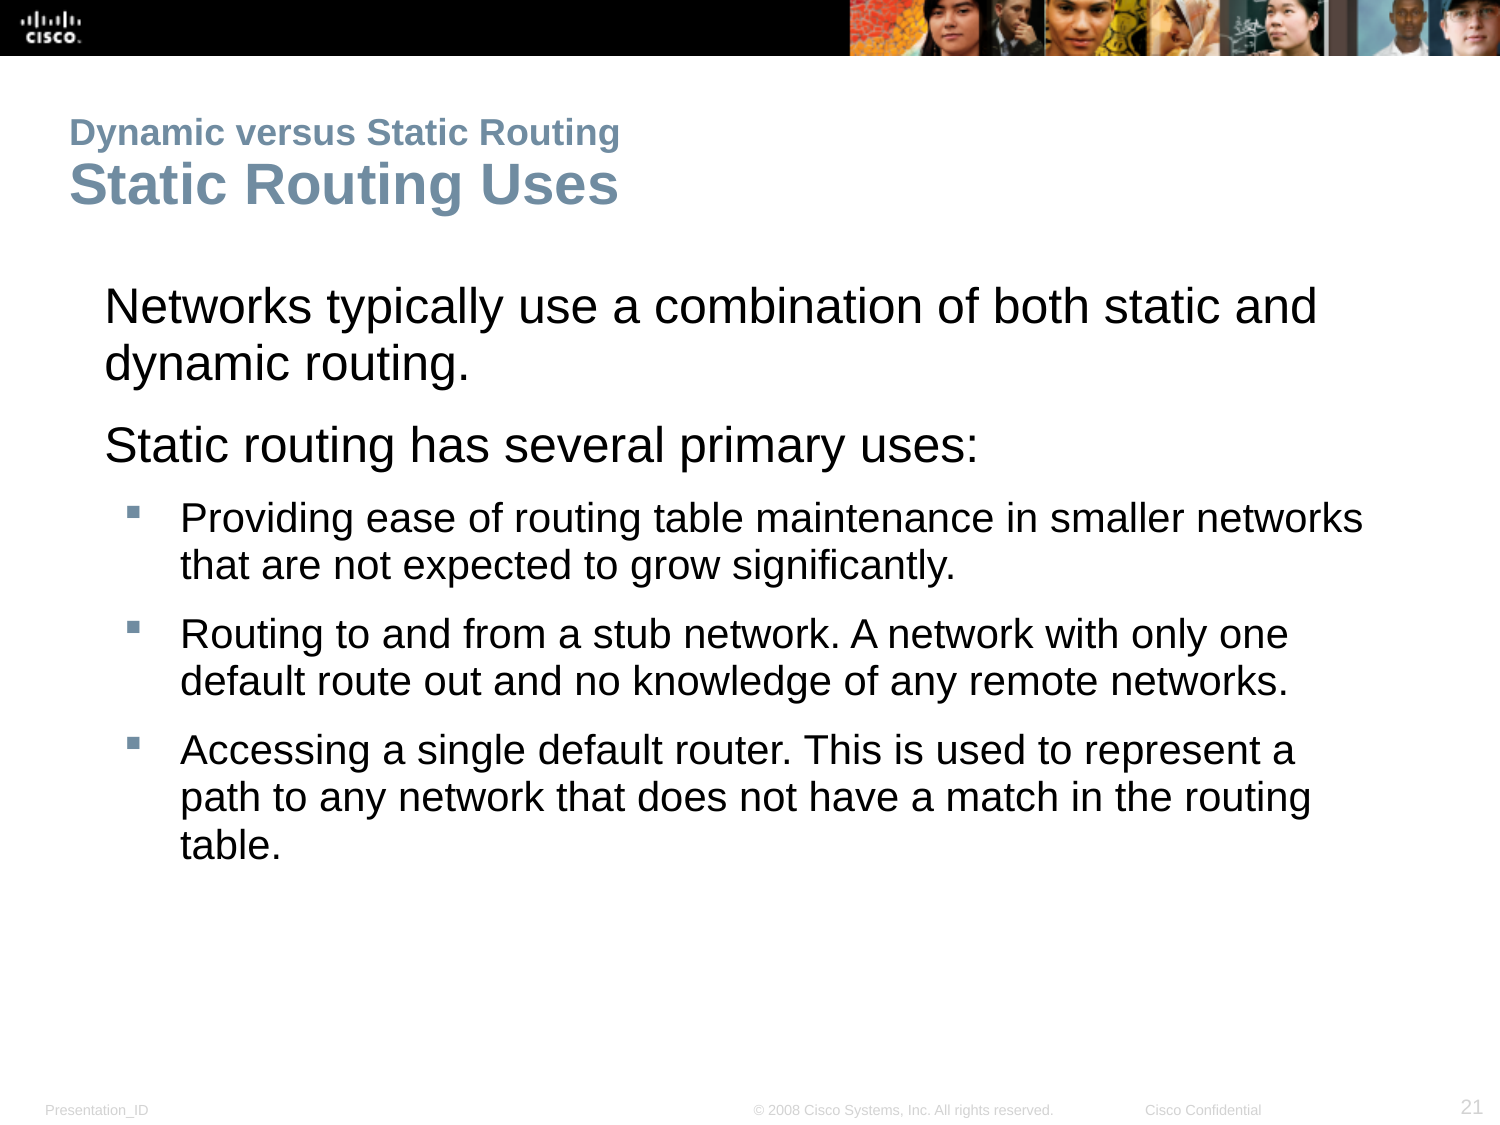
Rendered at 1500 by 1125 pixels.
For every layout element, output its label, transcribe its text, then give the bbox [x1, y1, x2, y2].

title Dynamic versus Static Routing Static Routing Uses [55, 80, 1443, 224]
list Networks typically use a combination of both static and dynamic routing. Static routing has several primary uses: Providing ease of routing table maintenance in smaller networks that are not expected to grow significantly. Routing to and from a stub network. A network with only one default route out and no knowledge of any remote networks. Accessing a single default router. This is used to represent a path to any network that does not have a match in the routing table. [90, 271, 1394, 991]
picture [0, 0, 1500, 56]
